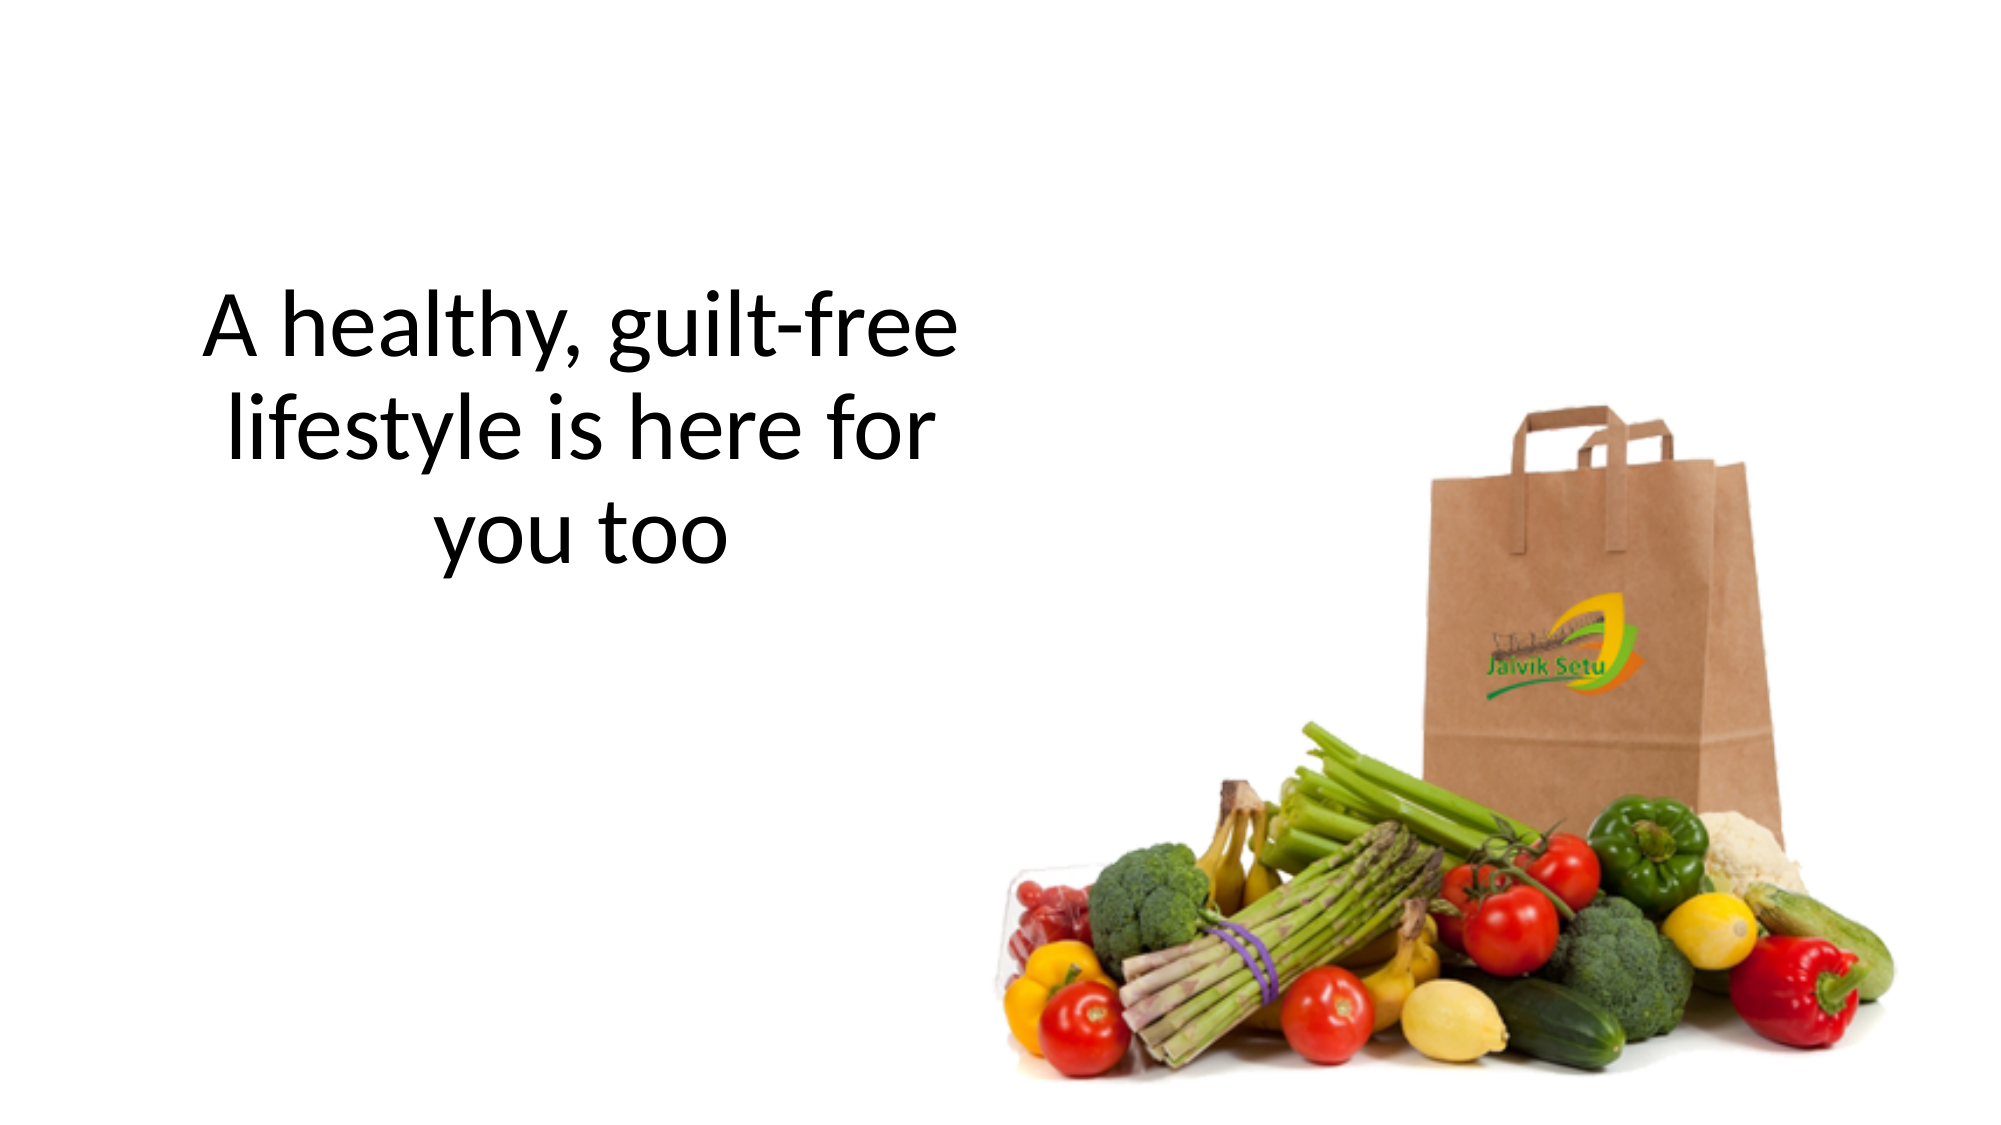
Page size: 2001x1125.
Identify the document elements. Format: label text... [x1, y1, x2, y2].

picture [975, 392, 1911, 1092]
list A healthy, guilt-free lifestyle is here for you too [151, 142, 1012, 857]
